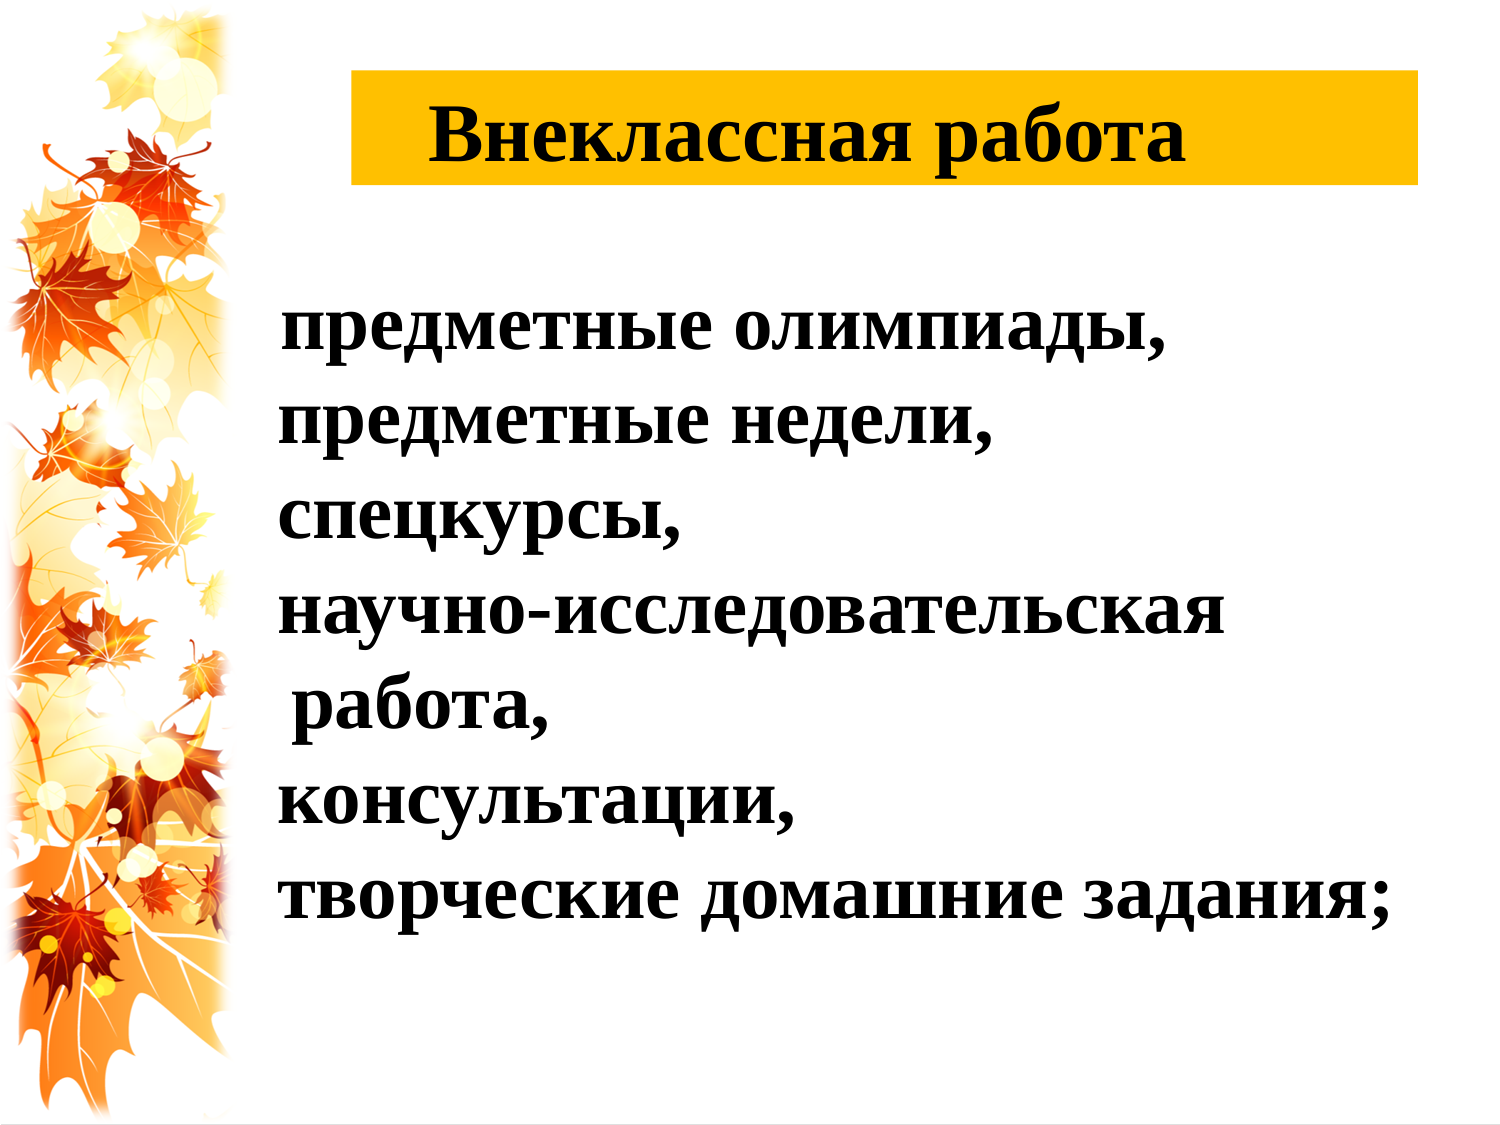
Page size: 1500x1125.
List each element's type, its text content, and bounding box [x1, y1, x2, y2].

list предметные олимпиады, предметные недели, спецкурсы, научно-исследовательская работа, консультации, творческие домашние задания; [222, 262, 1425, 1005]
picture [0, 0, 1500, 1125]
text_box Внеклассная работа [351, 70, 1418, 186]
